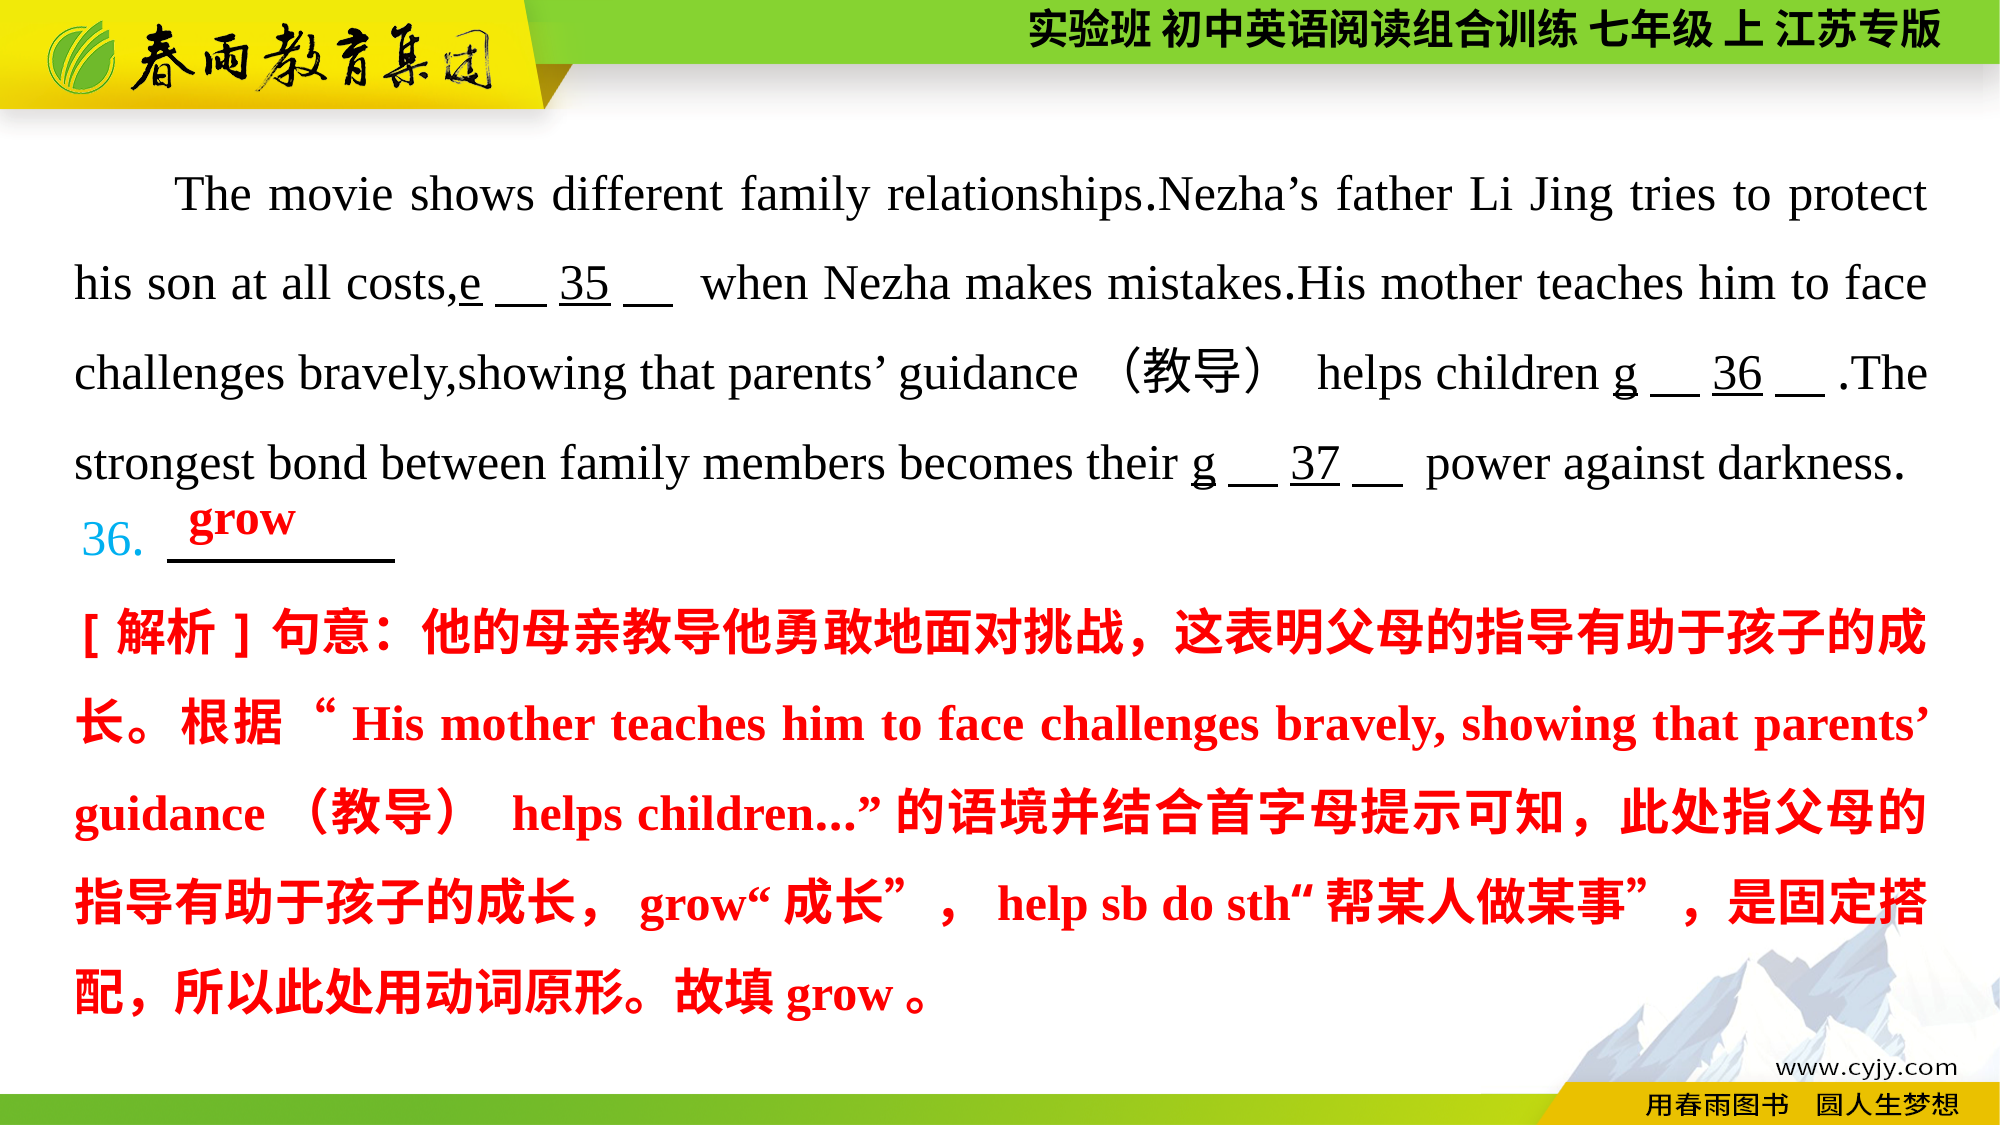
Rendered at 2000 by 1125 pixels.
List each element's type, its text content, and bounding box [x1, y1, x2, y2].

text_box grow [173, 477, 311, 553]
text_box 36. [66, 467, 410, 562]
text_box [解析]句意：他的母亲教导他勇敢地面对挑战，这表明父母的指导有助于孩子的成长。根据“His mother teaches him to face challenges bravely, showing that parents’ guidance（教导） helps children...”的语境并结合首字母提示可知，此处指父母的指导有助于孩子的成长，grow“成长”，help sb do sth“帮某人做某事”，是固定搭配，所以此处用动词原形。故填grow。 [59, 562, 1944, 1028]
picture [0, 0, 2000, 1125]
list The movie shows different family relationships.Nezha’s father Li Jing tries to protect his son at all costs,e 35 when Nezha makes mistakes.His mother teaches him to face challenges bravely,showing that parents’ guidance（教导） helps children g 36 .The strongest bond between family members becomes their g 37 power against darkness. [59, 122, 1944, 490]
